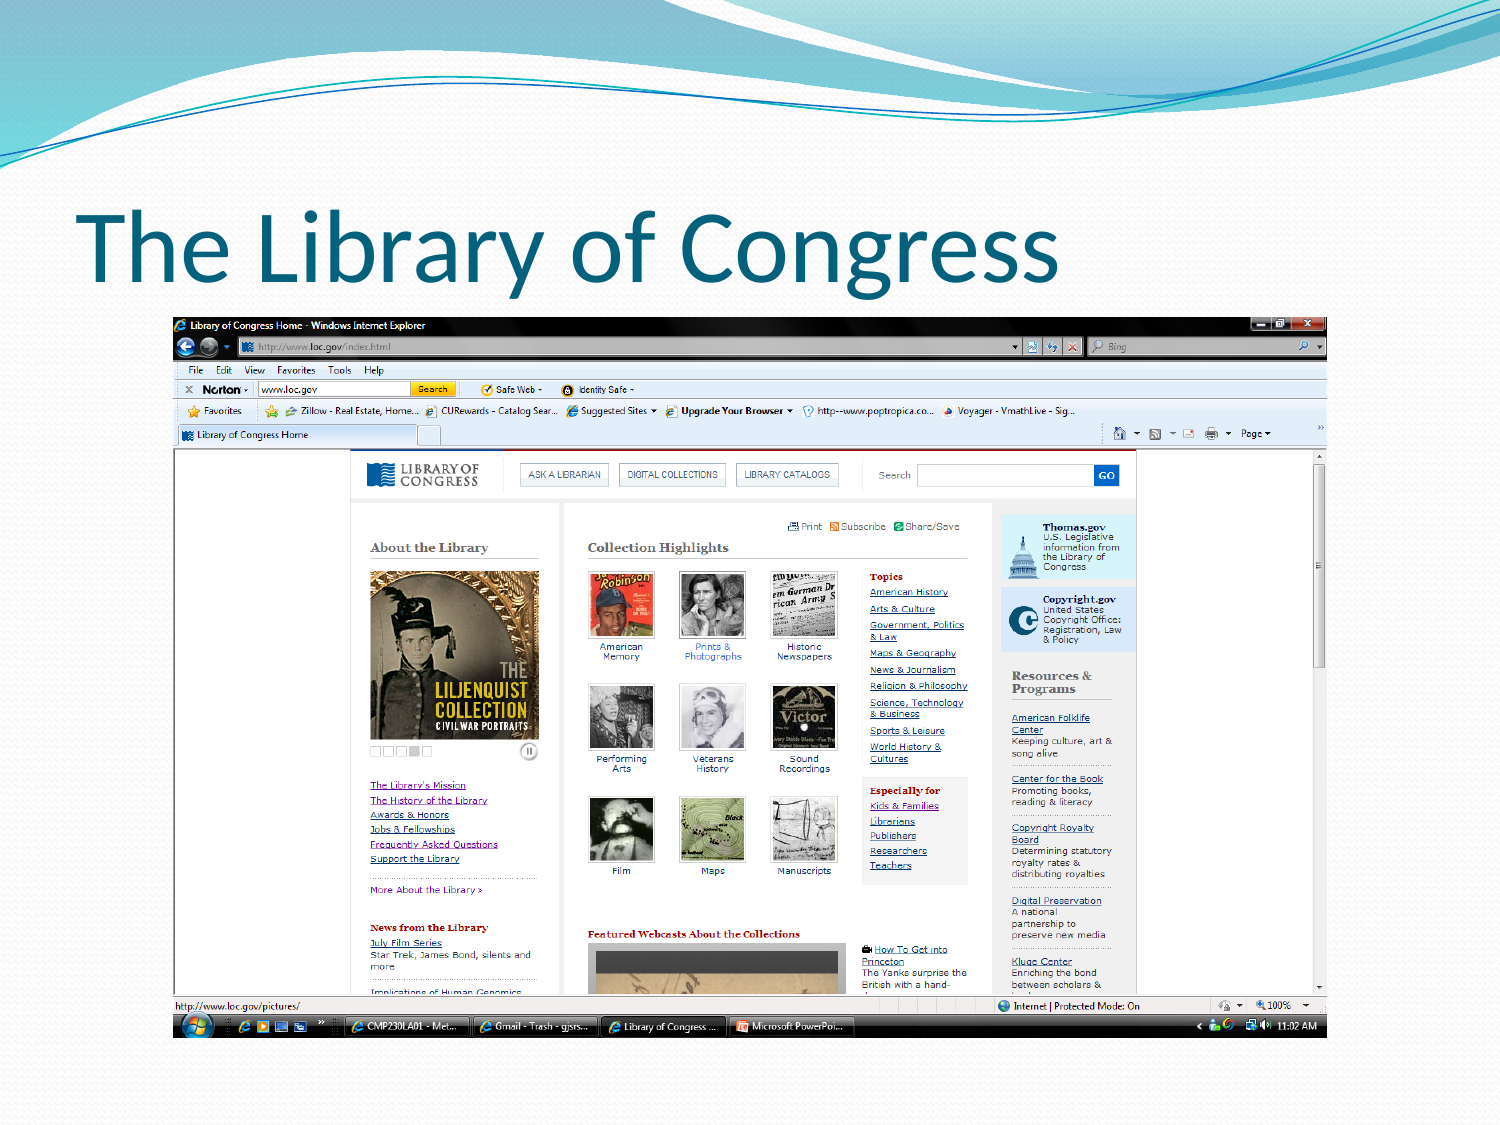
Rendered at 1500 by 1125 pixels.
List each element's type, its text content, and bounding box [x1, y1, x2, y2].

title The Library of Congress [75, 115, 1425, 303]
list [173, 317, 1327, 1038]
